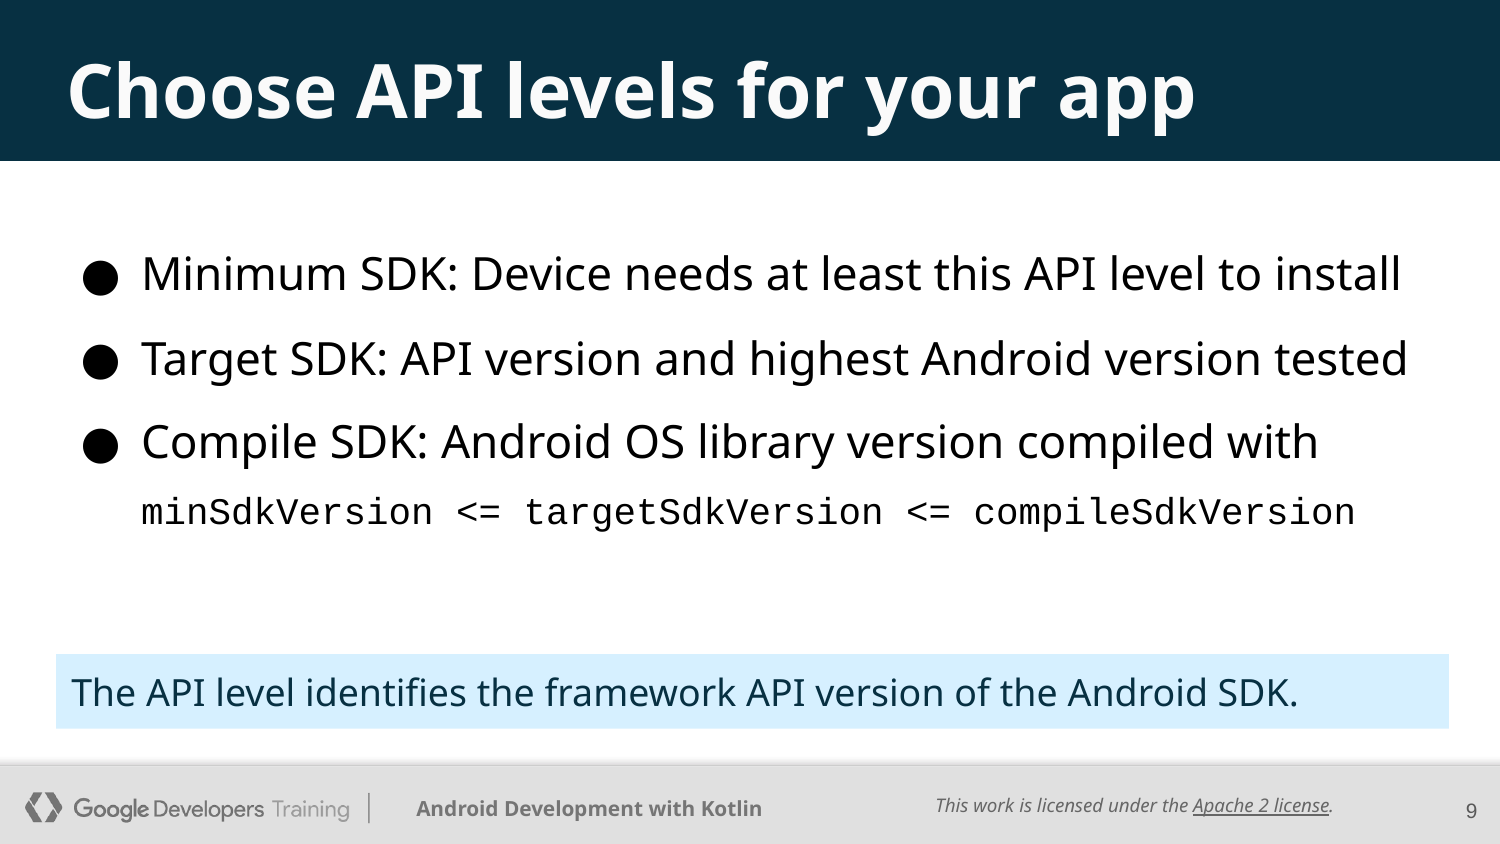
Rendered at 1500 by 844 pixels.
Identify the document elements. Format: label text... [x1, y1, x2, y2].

list Minimum SDK: Device needs at least this API level to install Target SDK: API version and highest Android version tested Compile SDK: Android OS library version compiled with minSdkVersion <= targetSdkVersion <= compileSdkVersion [51, 221, 1475, 608]
slide_number ‹#› [1402, 777, 1493, 842]
picture [0, 161, 1500, 844]
title Choose API levels for your app [51, 28, 1449, 122]
text_box The API level identifies the framework API version of the Android SDK. [56, 654, 1449, 729]
